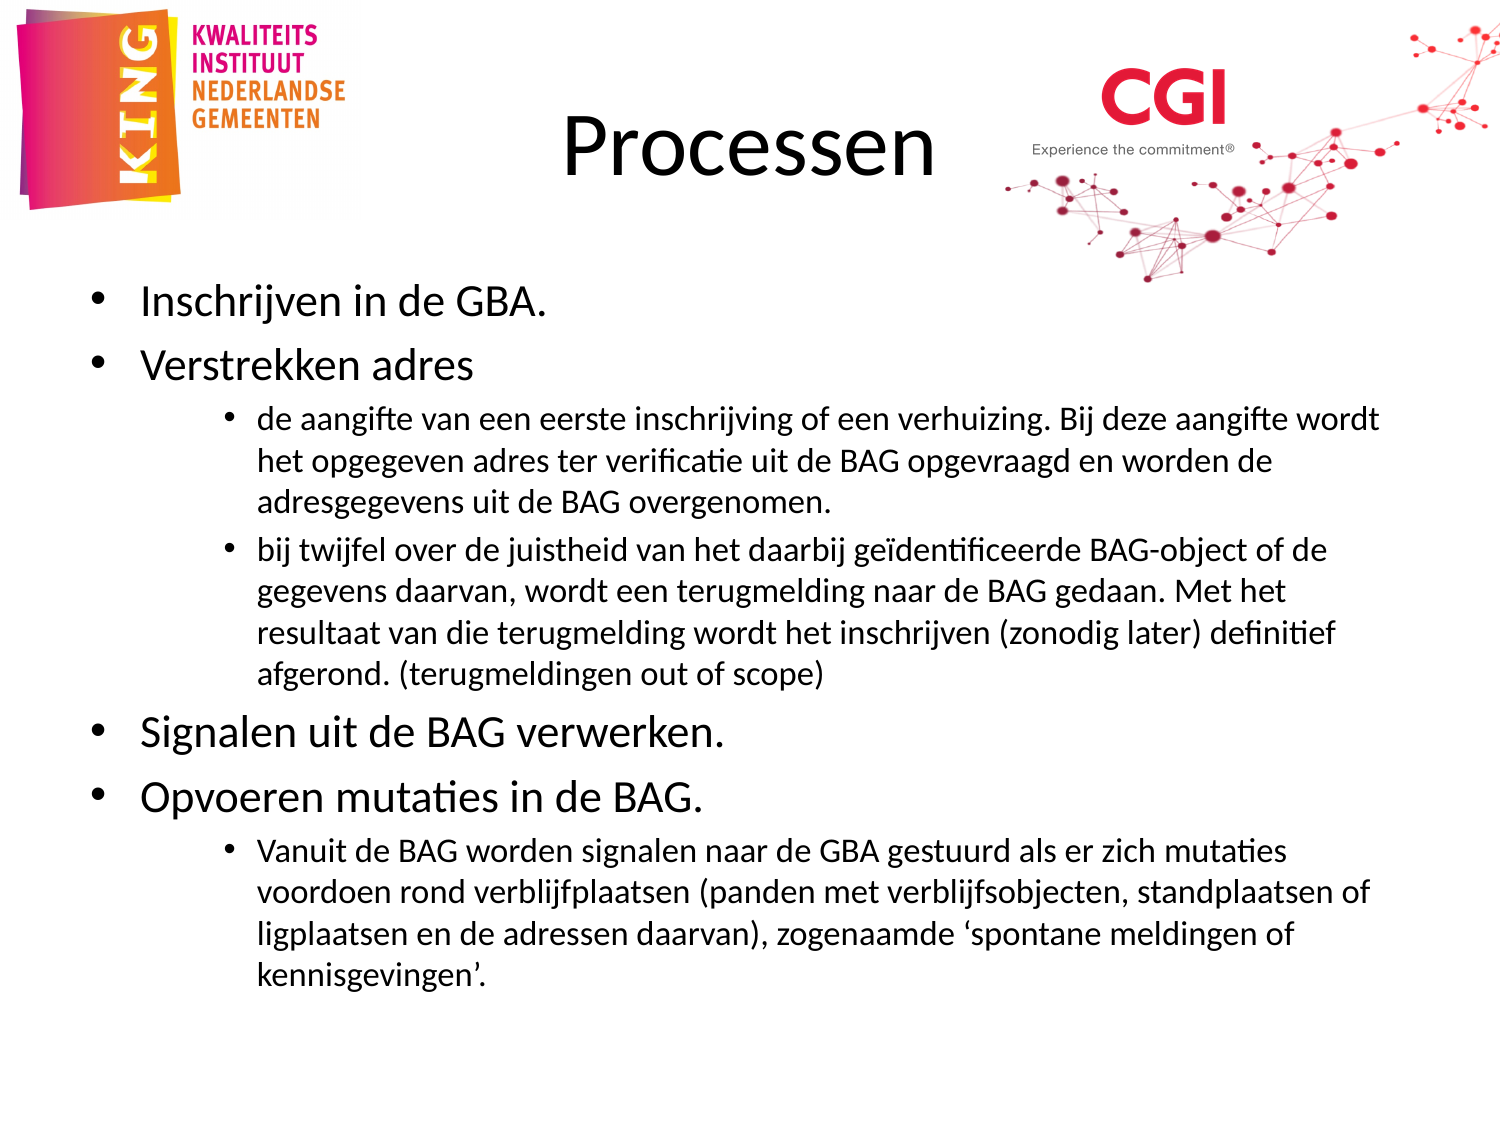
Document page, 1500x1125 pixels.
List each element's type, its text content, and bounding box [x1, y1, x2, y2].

list Inschrijven in de GBA. Verstrekken adres de aangifte van een eerste inschrijving of een verhuizing. Bij deze aangifte wordt het opgegeven adres ter verificatie uit de BAG opgevraagd en worden de adresgegevens uit de BAG overgenomen. bij twijfel over de juistheid van het daarbij geïdentificeerde BAG-object of de gegevens daarvan, wordt een terug­melding naar de BAG gedaan. Met het resultaat van die terugmelding wordt het inschrijven (zonodig later) definitief afgerond. (terugmeldingen out of scope) Signalen uit de BAG verwerken. Opvoeren mutaties in de BAG. Vanuit de BAG worden signalen naar de GBA gestuurd als er zich mutaties voordoen rond verblijf­plaat­sen (panden met verblijfsobjecten, standplaatsen of ligplaatsen en de adres­sen daarvan), zogenaam­de ‘spontane meldingen of kennisgevingen’. [75, 262, 1425, 1005]
picture [0, 0, 361, 221]
title Processen [75, 45, 980, 233]
picture [985, 0, 1500, 302]
